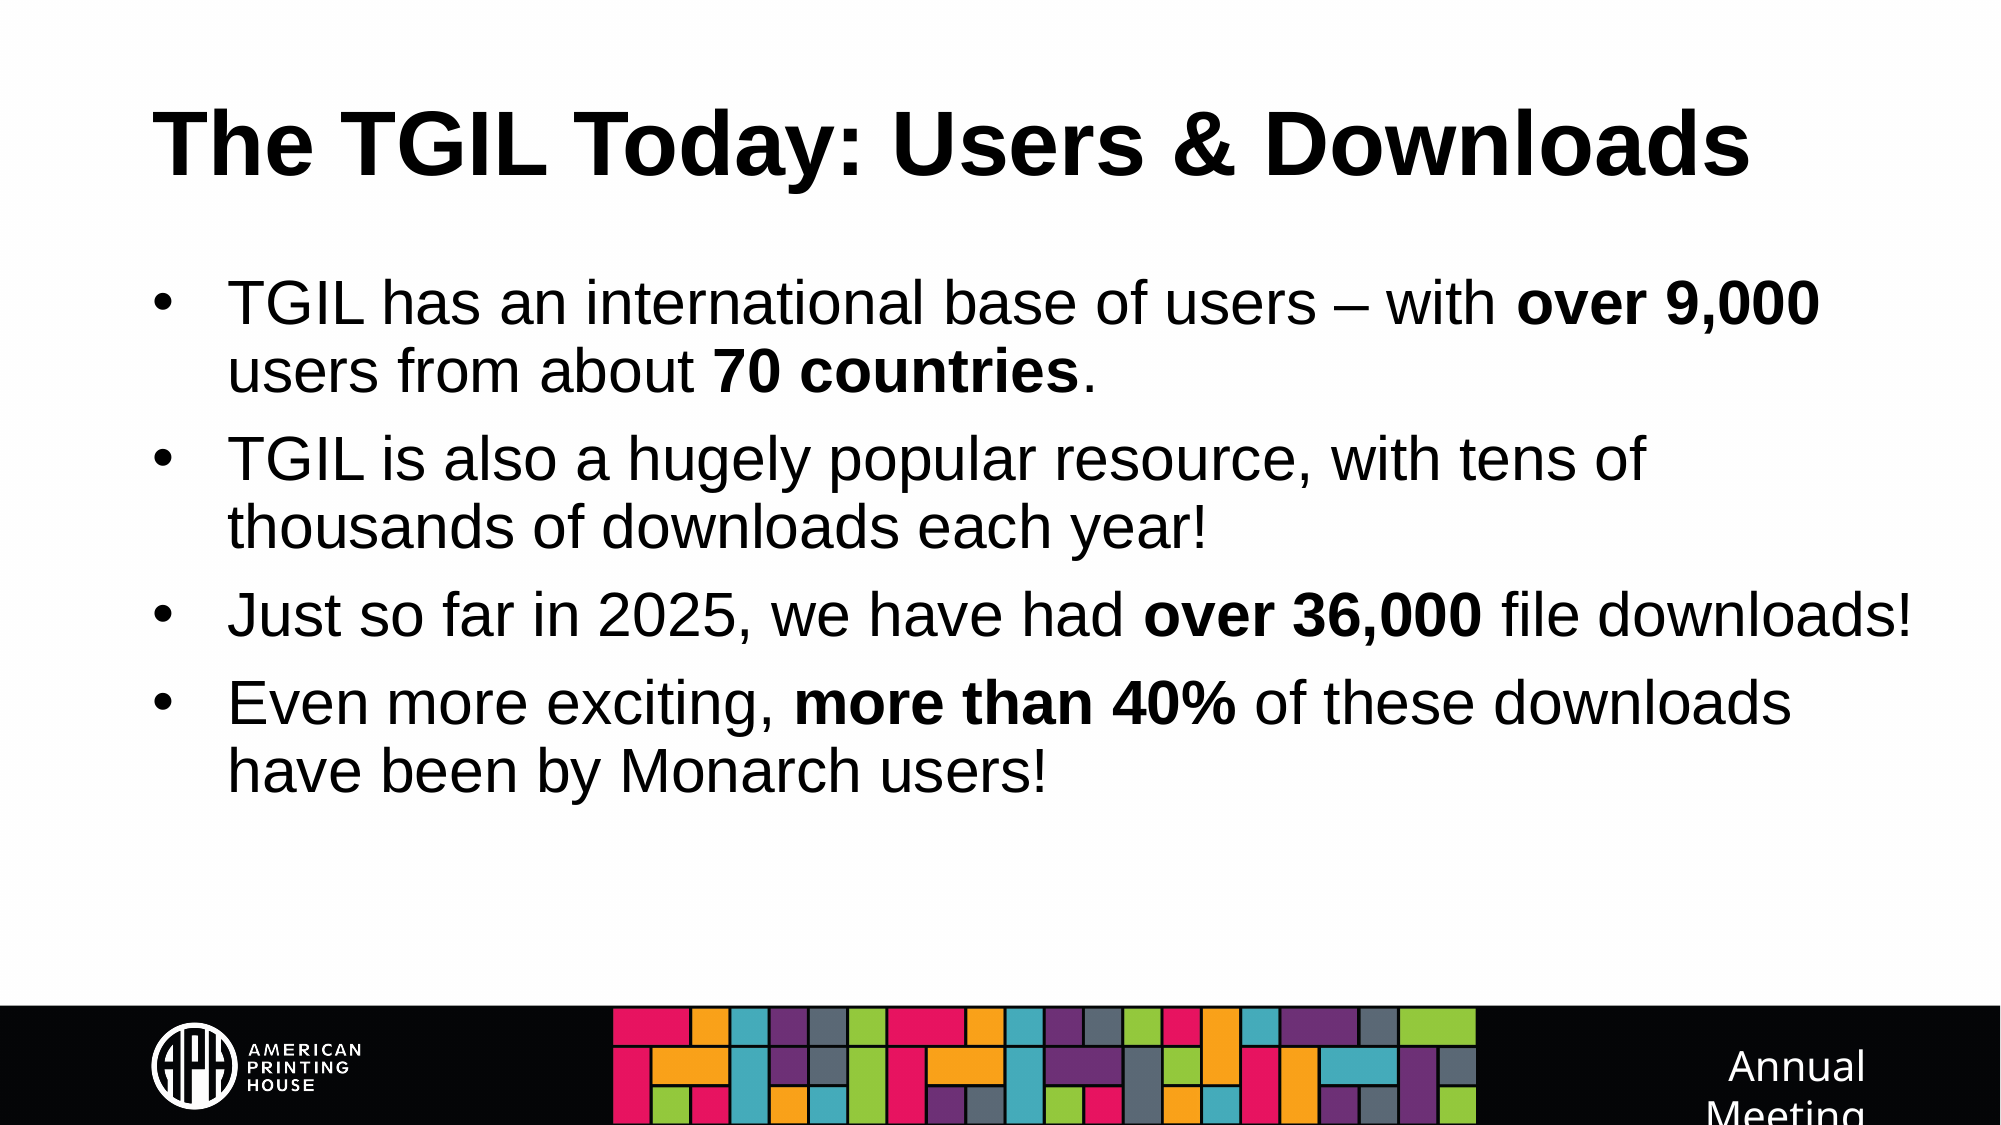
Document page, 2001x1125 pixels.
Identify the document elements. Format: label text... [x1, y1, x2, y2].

picture [1821, 1111, 1833, 1125]
picture [1846, 1111, 1858, 1125]
picture [1748, 1111, 1760, 1118]
picture [1727, 1107, 1734, 1125]
picture [1771, 1111, 1783, 1118]
picture [0, 0, 2001, 1125]
title The TGIL Today: Users & Downloads [137, 59, 1863, 232]
picture [1711, 1105, 1719, 1125]
list TGIL has an international base of users – with over 9,000 users from about 70 countries. TGIL is also a hugely popular resource, with tens of thousands of downloads each year! Just so far in 2025, we have had over 36,000 file downloads! Even more exciting, more than 40% of these downloads have been by Monarch users! [137, 263, 1953, 909]
